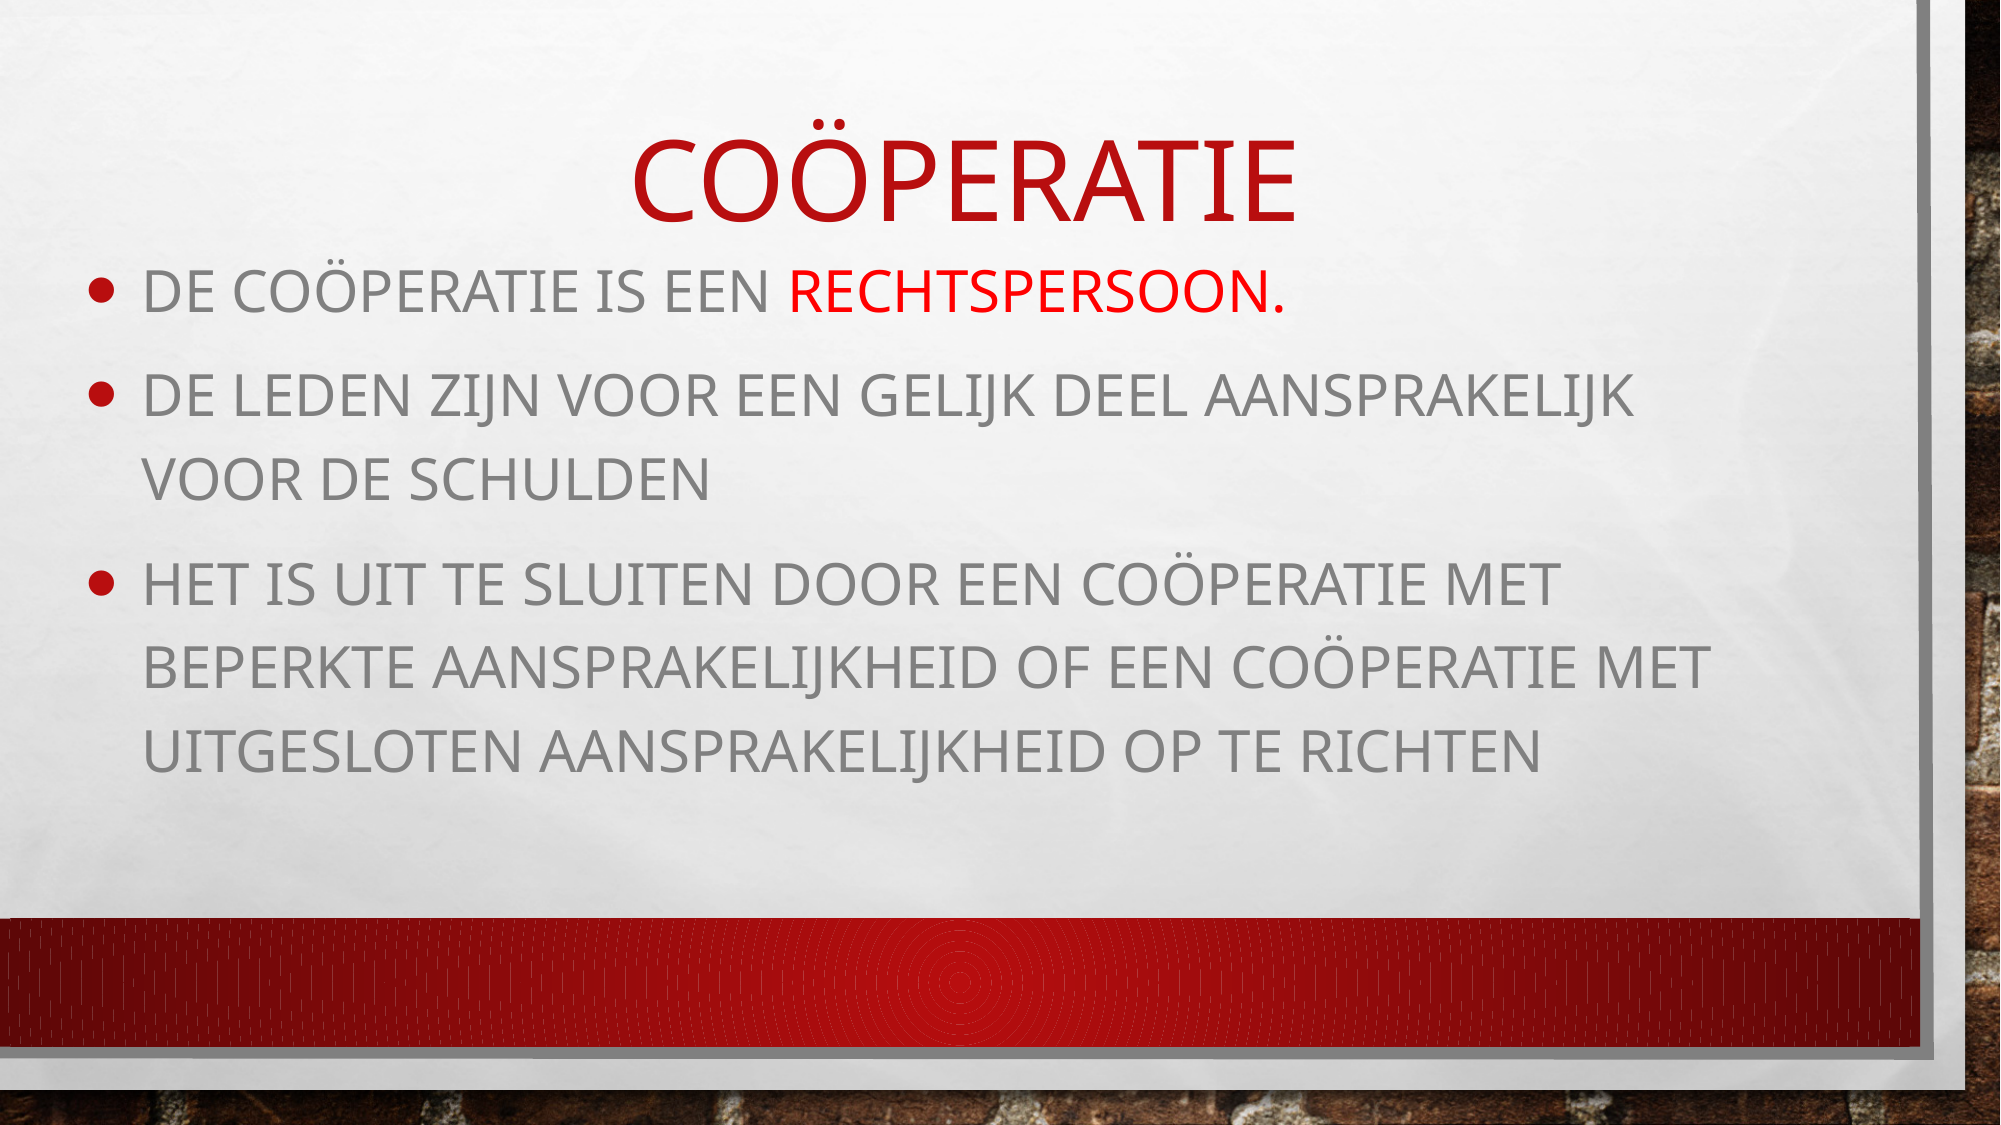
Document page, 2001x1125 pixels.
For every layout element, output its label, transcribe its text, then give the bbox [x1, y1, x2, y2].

list De coöperatie is een rechtspersoon. De leden zijn voor een gelijk deel aansprakelijk voor de schulden Het is uit te sluiten door een coöperatie met beperkte aansprakelijkheid of een coöperatie met uitgesloten aansprakelijkheid op te richten [70, 232, 1818, 883]
title Coöperatie [112, 112, 1818, 232]
picture [0, 0, 2000, 1125]
